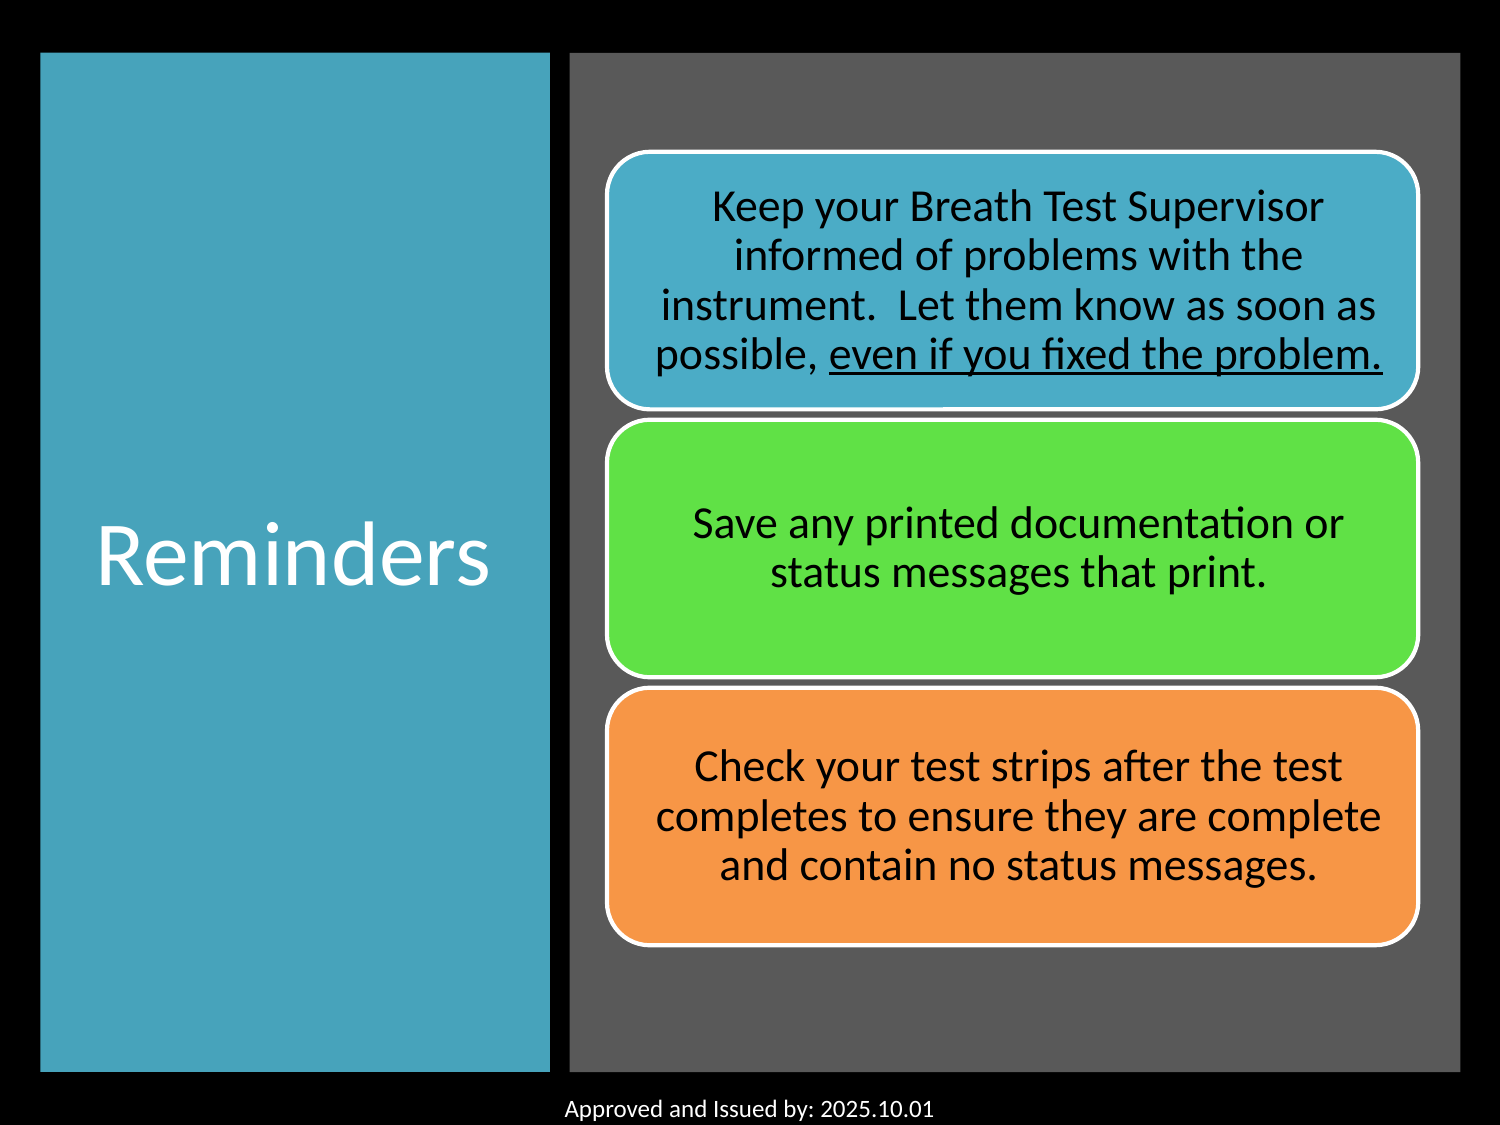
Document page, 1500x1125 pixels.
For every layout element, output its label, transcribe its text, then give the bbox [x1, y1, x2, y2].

title Reminders [64, 95, 523, 1002]
text_box [38, 51, 552, 1074]
footer Approved and Issued by: 2025.10.01 [512, 1077, 988, 1125]
text_box [567, 51, 1462, 1074]
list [606, 95, 1419, 1002]
